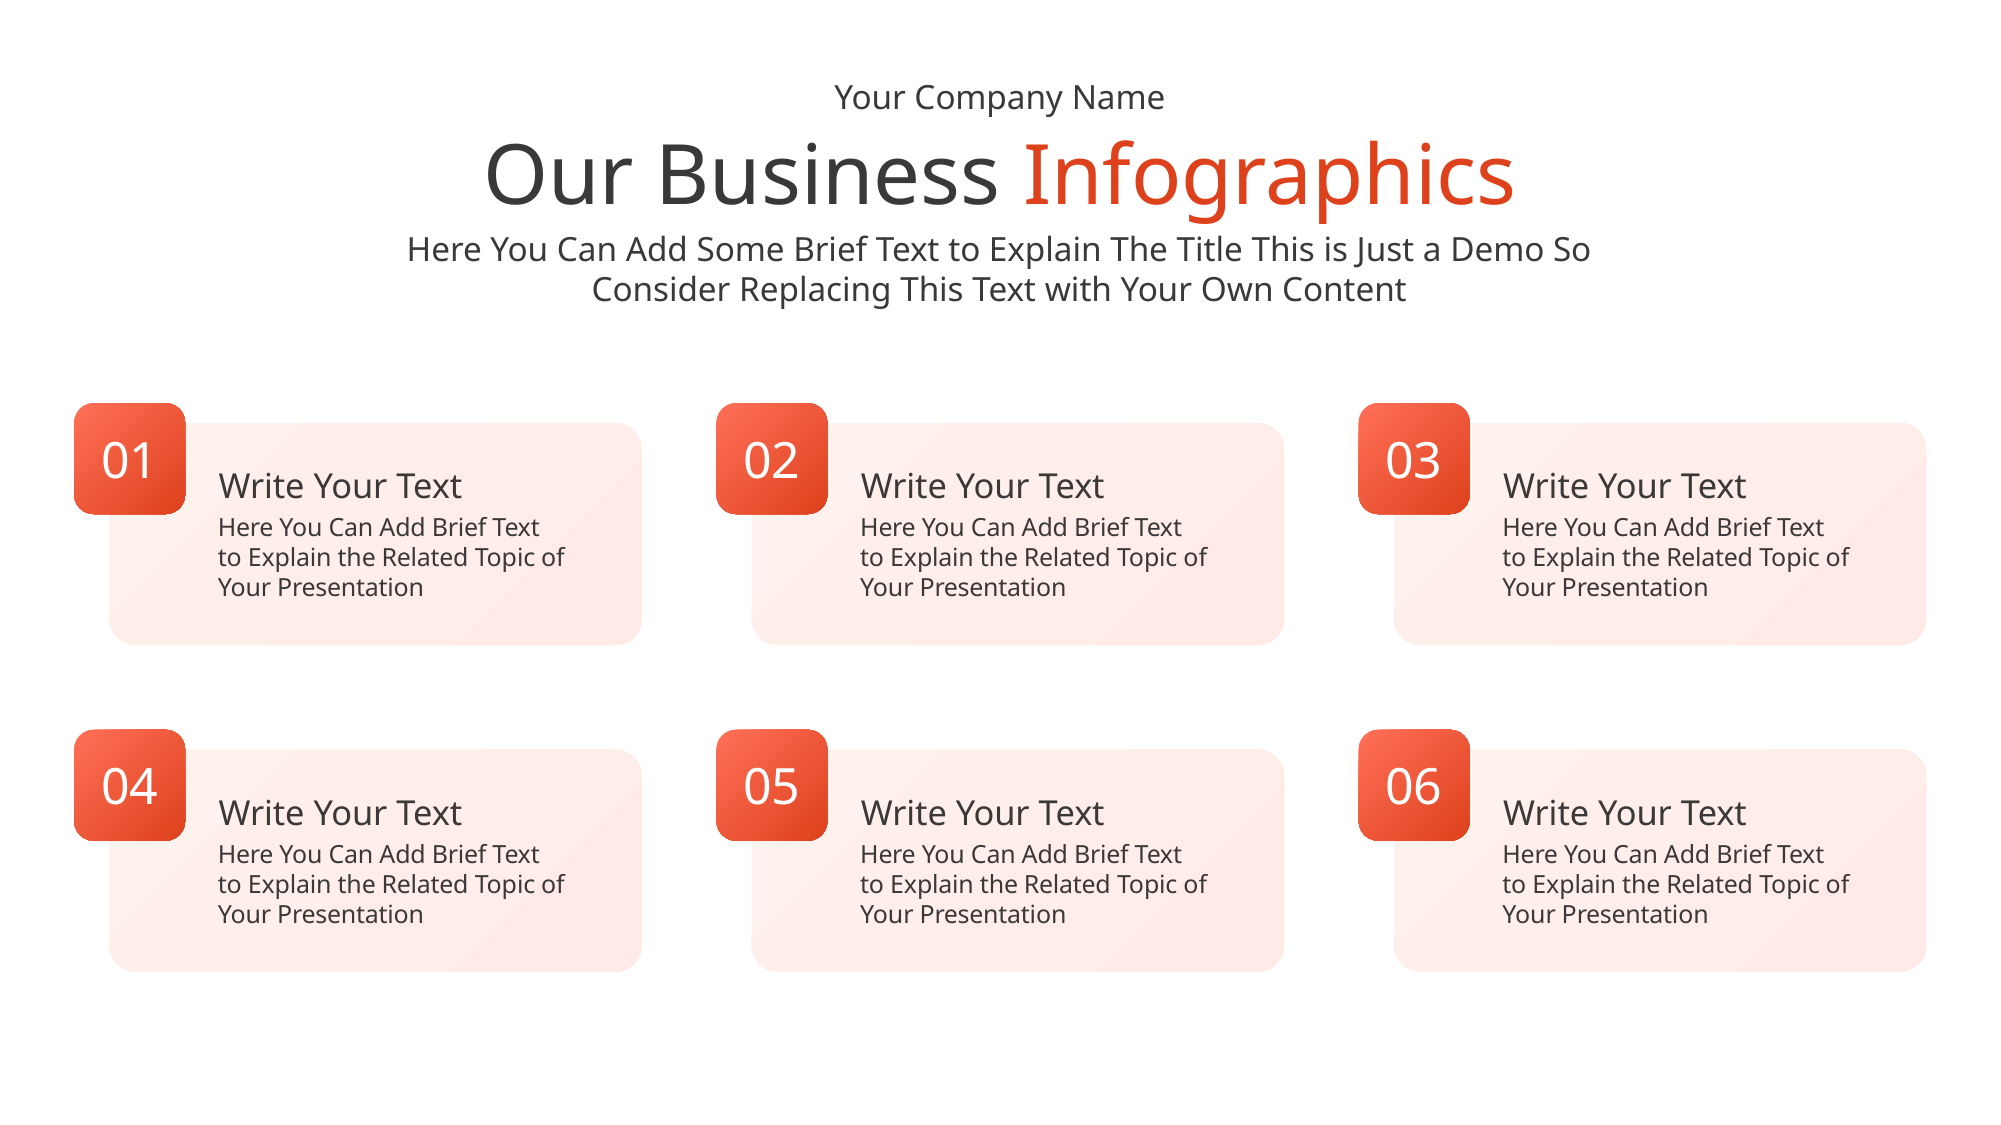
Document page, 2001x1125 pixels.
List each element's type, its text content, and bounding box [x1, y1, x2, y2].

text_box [1393, 749, 1927, 972]
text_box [1393, 422, 1927, 646]
text_box Your Company Name [776, 68, 1224, 124]
text_box 02 [728, 420, 815, 496]
text_box [73, 728, 187, 842]
text_box 05 [728, 747, 816, 823]
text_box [751, 422, 1285, 646]
text_box [73, 402, 187, 516]
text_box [109, 749, 642, 972]
text_box 06 [1370, 747, 1458, 823]
text_box 01 [86, 420, 173, 496]
text_box Our Business Infographics [357, 114, 1643, 220]
text_box [715, 728, 829, 842]
text_box [1357, 402, 1471, 516]
text_box Here You Can Add Some Brief Text to Explain The Title This is Just a Demo So Consider Replacing This Text with Your Own Content [357, 220, 1643, 315]
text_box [751, 749, 1285, 972]
text_box [715, 402, 829, 516]
text_box 04 [86, 747, 173, 823]
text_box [109, 422, 642, 646]
text_box [1357, 728, 1471, 842]
text_box 03 [1370, 420, 1458, 496]
